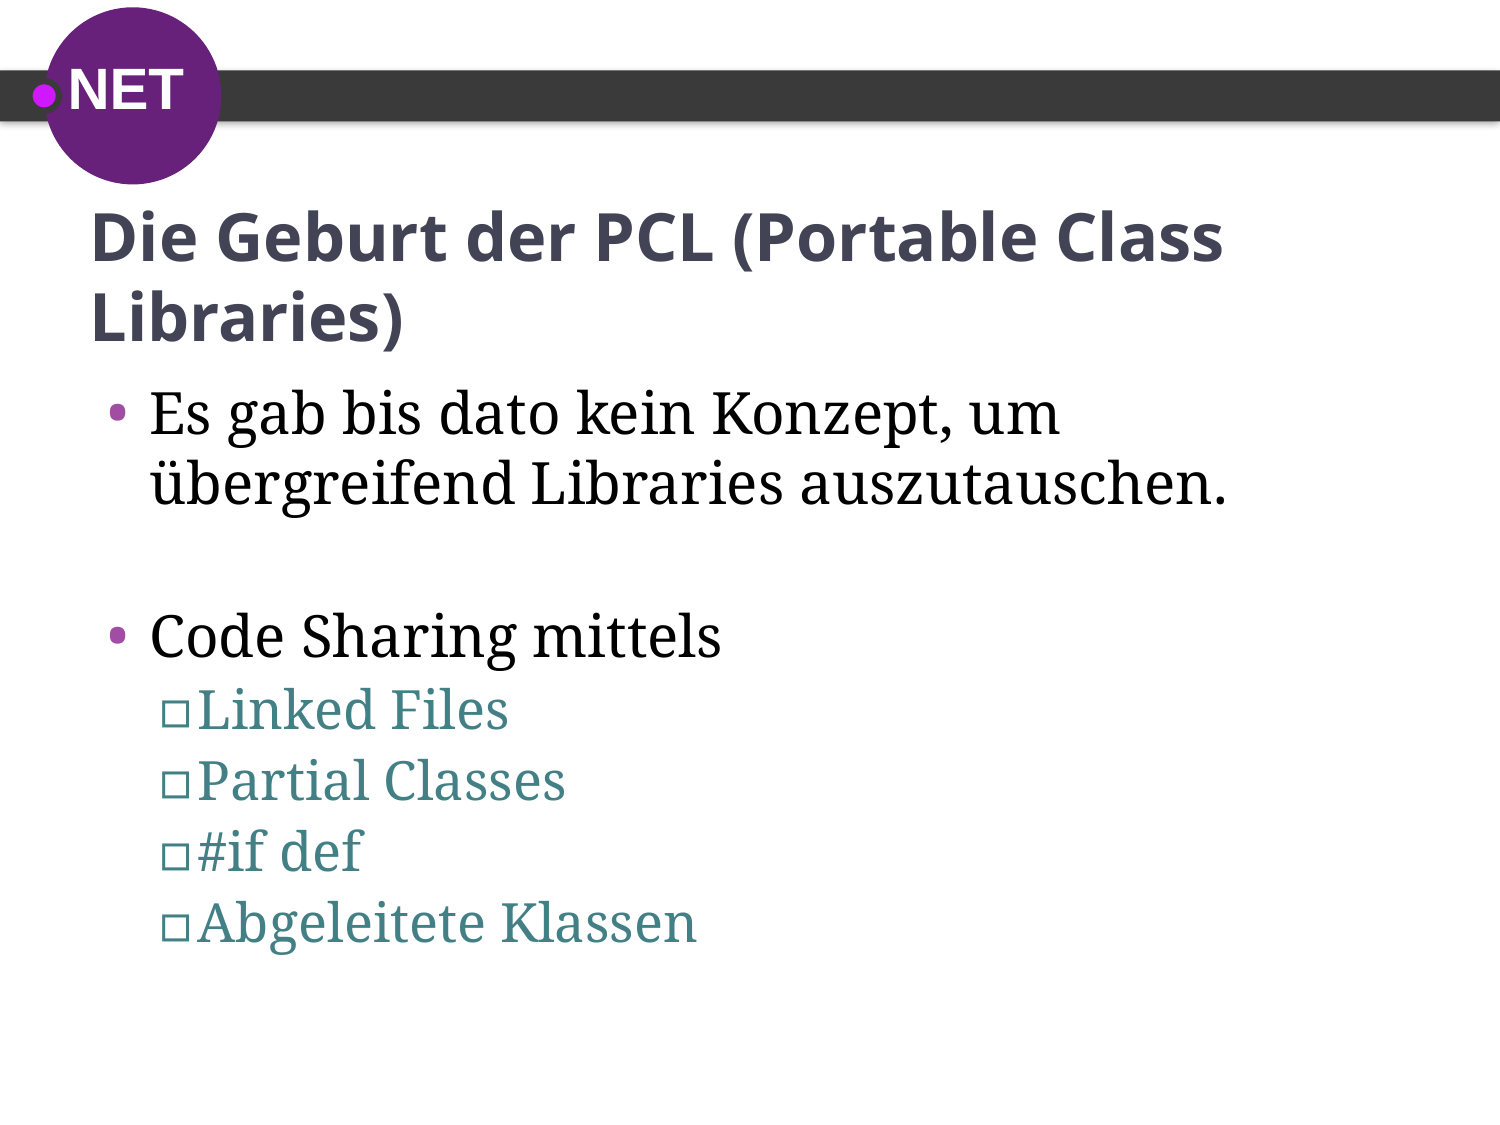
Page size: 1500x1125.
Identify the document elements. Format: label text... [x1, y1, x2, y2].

title Die Geburt der PCL (Portable Class Libraries) [75, 187, 1425, 363]
list Es gab bis dato kein Konzept, um übergreifend Libraries auszutauschen. Code Sharing mittels Linked Files Partial Classes #if def Abgeleitete Klassen [75, 368, 1425, 1079]
